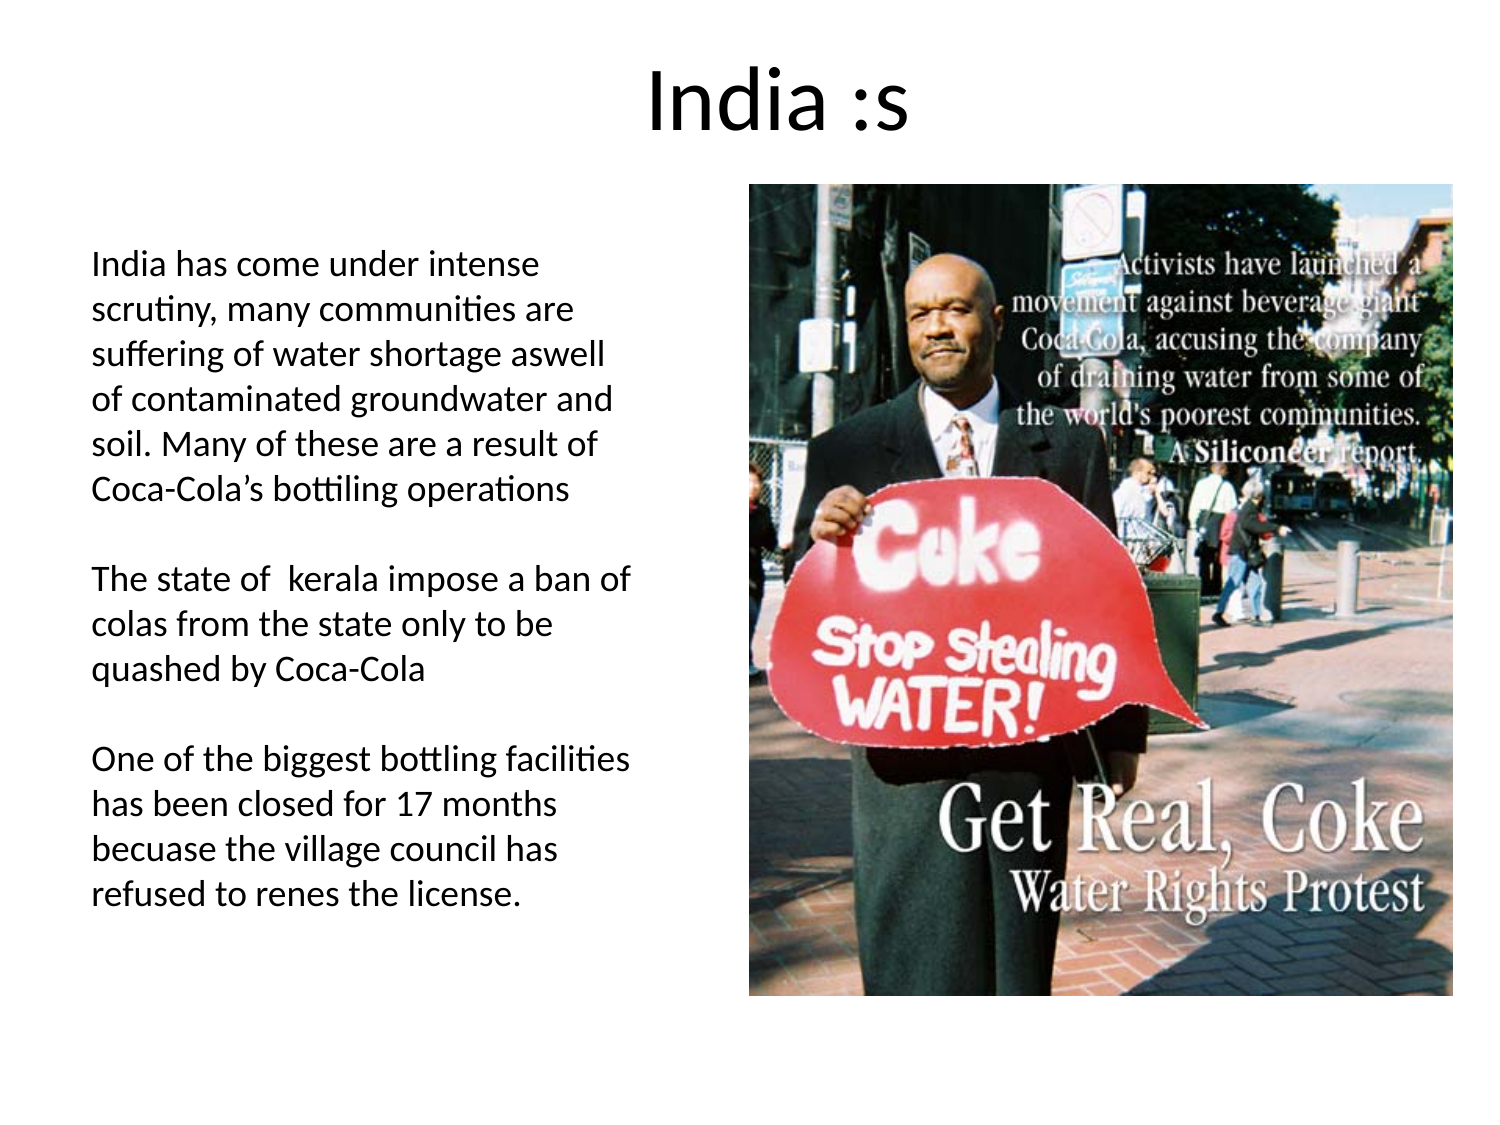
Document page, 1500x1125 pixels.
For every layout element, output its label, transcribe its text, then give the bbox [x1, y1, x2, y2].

picture [749, 184, 1454, 996]
title India :s [102, 0, 1453, 188]
text_box India has come under intense scrutiny, many communities are suffering of water shortage aswell of contaminated groundwater and soil. Many of these are a result of Coca-Cola’s bottiling operations The state of kerala impose a ban of colas from the state only to be quashed by Coca-Cola One of the biggest bottling facilities has been closed for 17 months becuase the village council has refused to renes the license. [76, 231, 656, 922]
